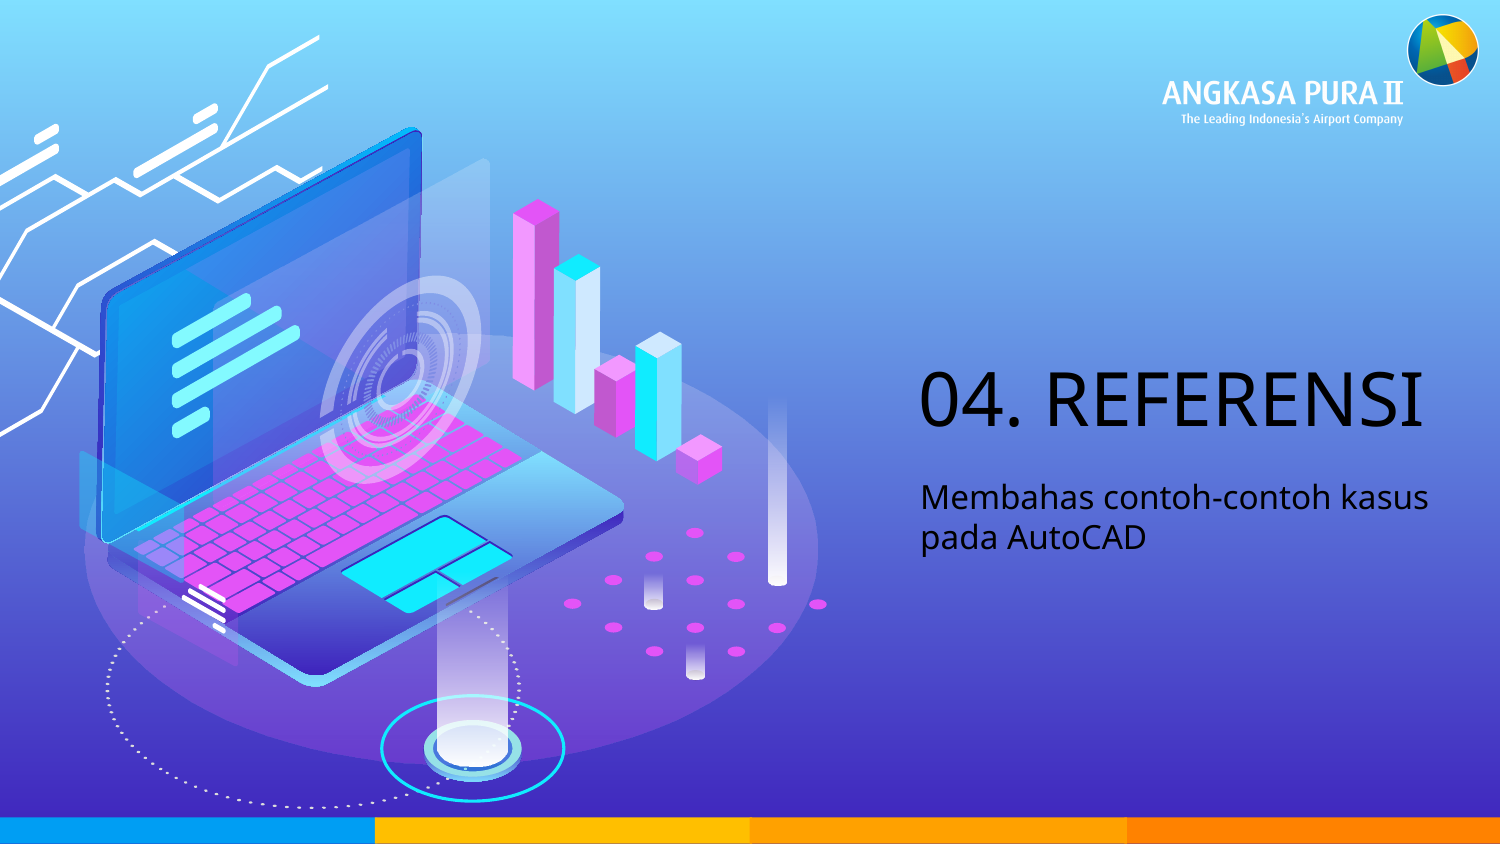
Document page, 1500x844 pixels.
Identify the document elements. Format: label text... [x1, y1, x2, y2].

title 04. REFERENSI [833, 327, 1469, 466]
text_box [0, 34, 828, 810]
subtitle Membahas contoh-contoh kasus pada AutoCAD [905, 461, 1455, 592]
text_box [0, 817, 1500, 844]
picture [1162, 14, 1479, 126]
